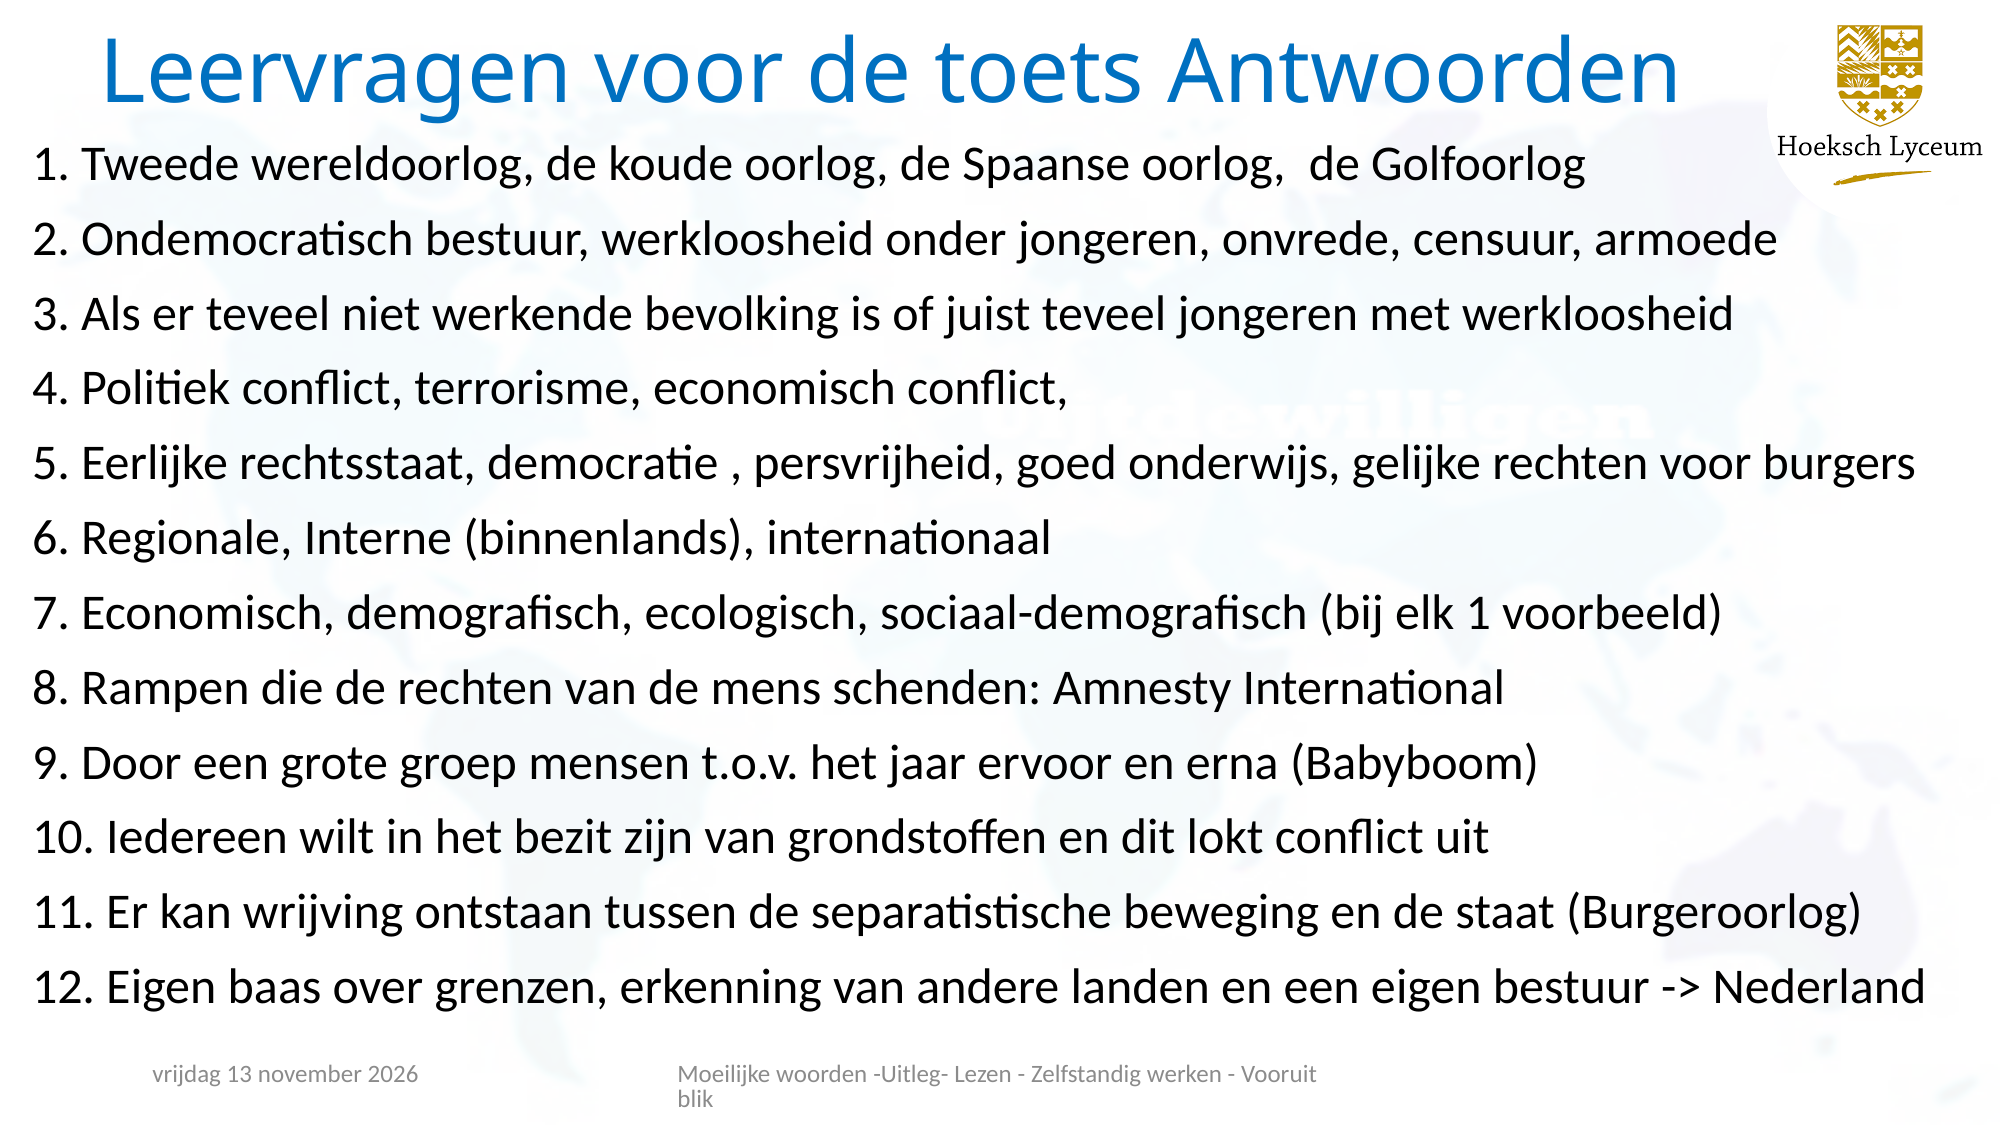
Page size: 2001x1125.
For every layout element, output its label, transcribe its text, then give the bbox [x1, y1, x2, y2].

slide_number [137, 1042, 588, 1103]
footer Moeilijke woorden -Uitleg- Lezen - Zelfstandig werken - Vooruitblik [662, 1042, 1338, 1103]
picture [1767, 0, 1991, 225]
title Leervragen voor de toets Antwoorden [0, 0, 1767, 129]
subtitle 1. Tweede wereldoorlog, de koude oorlog, de Spaanse oorlog, de Golfoorlog 2. Ondemocratisch bestuur, werkloosheid onder jongeren, onvrede, censuur, armoede 3. Als er teveel niet werkende bevolking is of juist teveel jongeren met werkloosheid 4. Politiek conflict, terrorisme, economisch conflict, 5. Eerlijke rechtsstaat, democratie , persvrijheid, goed onderwijs, gelijke rechten voor burgers 6. Regionale, Interne (binnenlands), internationaal 7. Economisch, demografisch, ecologisch, sociaal-demografisch (bij elk 1 voorbeeld) 8. Rampen die de rechten van de mens schenden: Amnesty International 9. Door een grote groep mensen t.o.v. het jaar ervoor en erna (Babyboom) 10. Iedereen wilt in het bezit zijn van grondstoffen en dit lokt conflict uit 11. Er kan wrijving ontstaan tussen de separatistische beweging en de staat (Burgeroorlog) 12. Eigen baas over grenzen, erkenning van andere landen en een eigen bestuur -> Nederland [17, 129, 1983, 1080]
